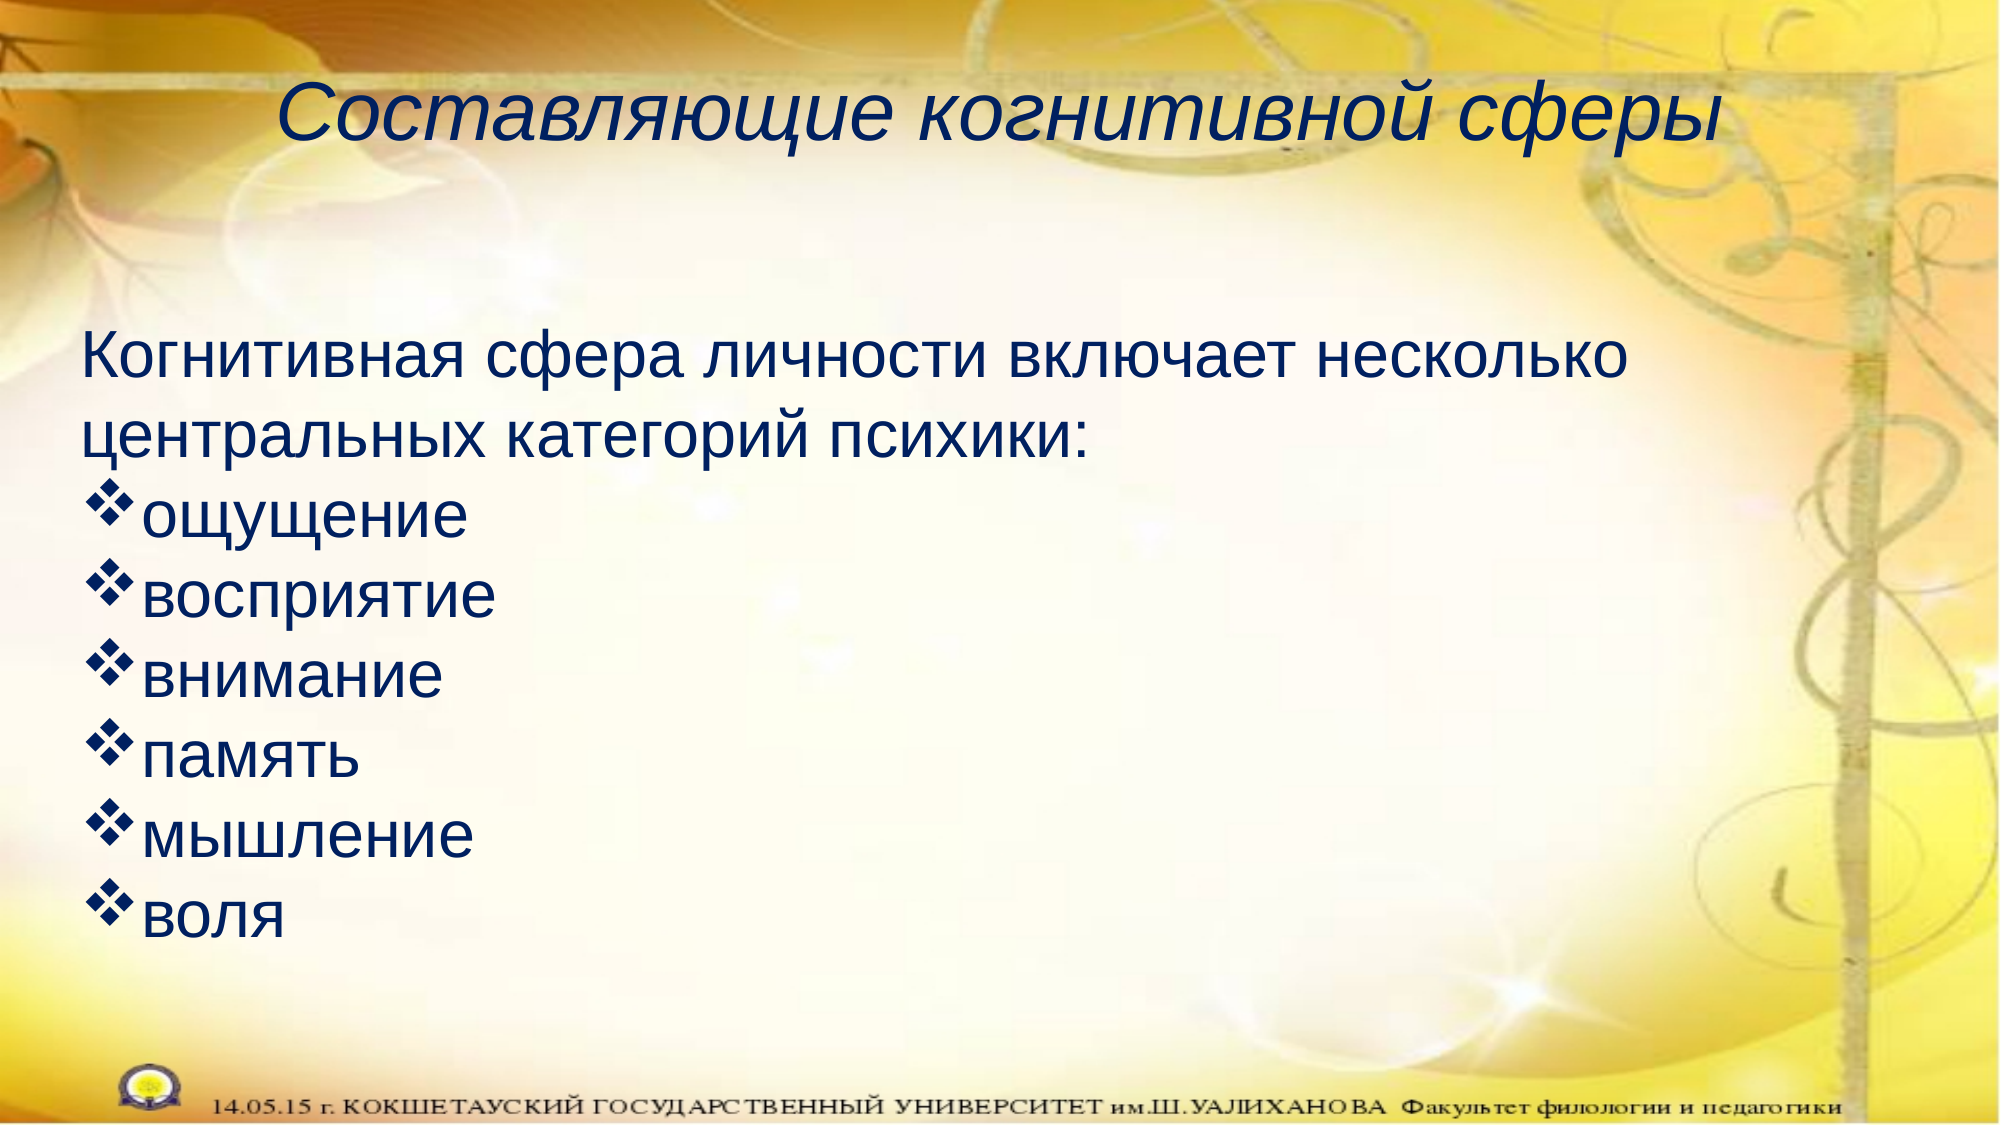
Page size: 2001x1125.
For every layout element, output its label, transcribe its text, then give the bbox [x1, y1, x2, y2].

title Составляющие когнитивной сферы [137, 59, 1863, 278]
text_box Когнитивная сфера личности включает несколько центральных категорий психики: ощущение восприятие внимание память мышление воля [65, 303, 1652, 958]
picture [0, 0, 2001, 1125]
